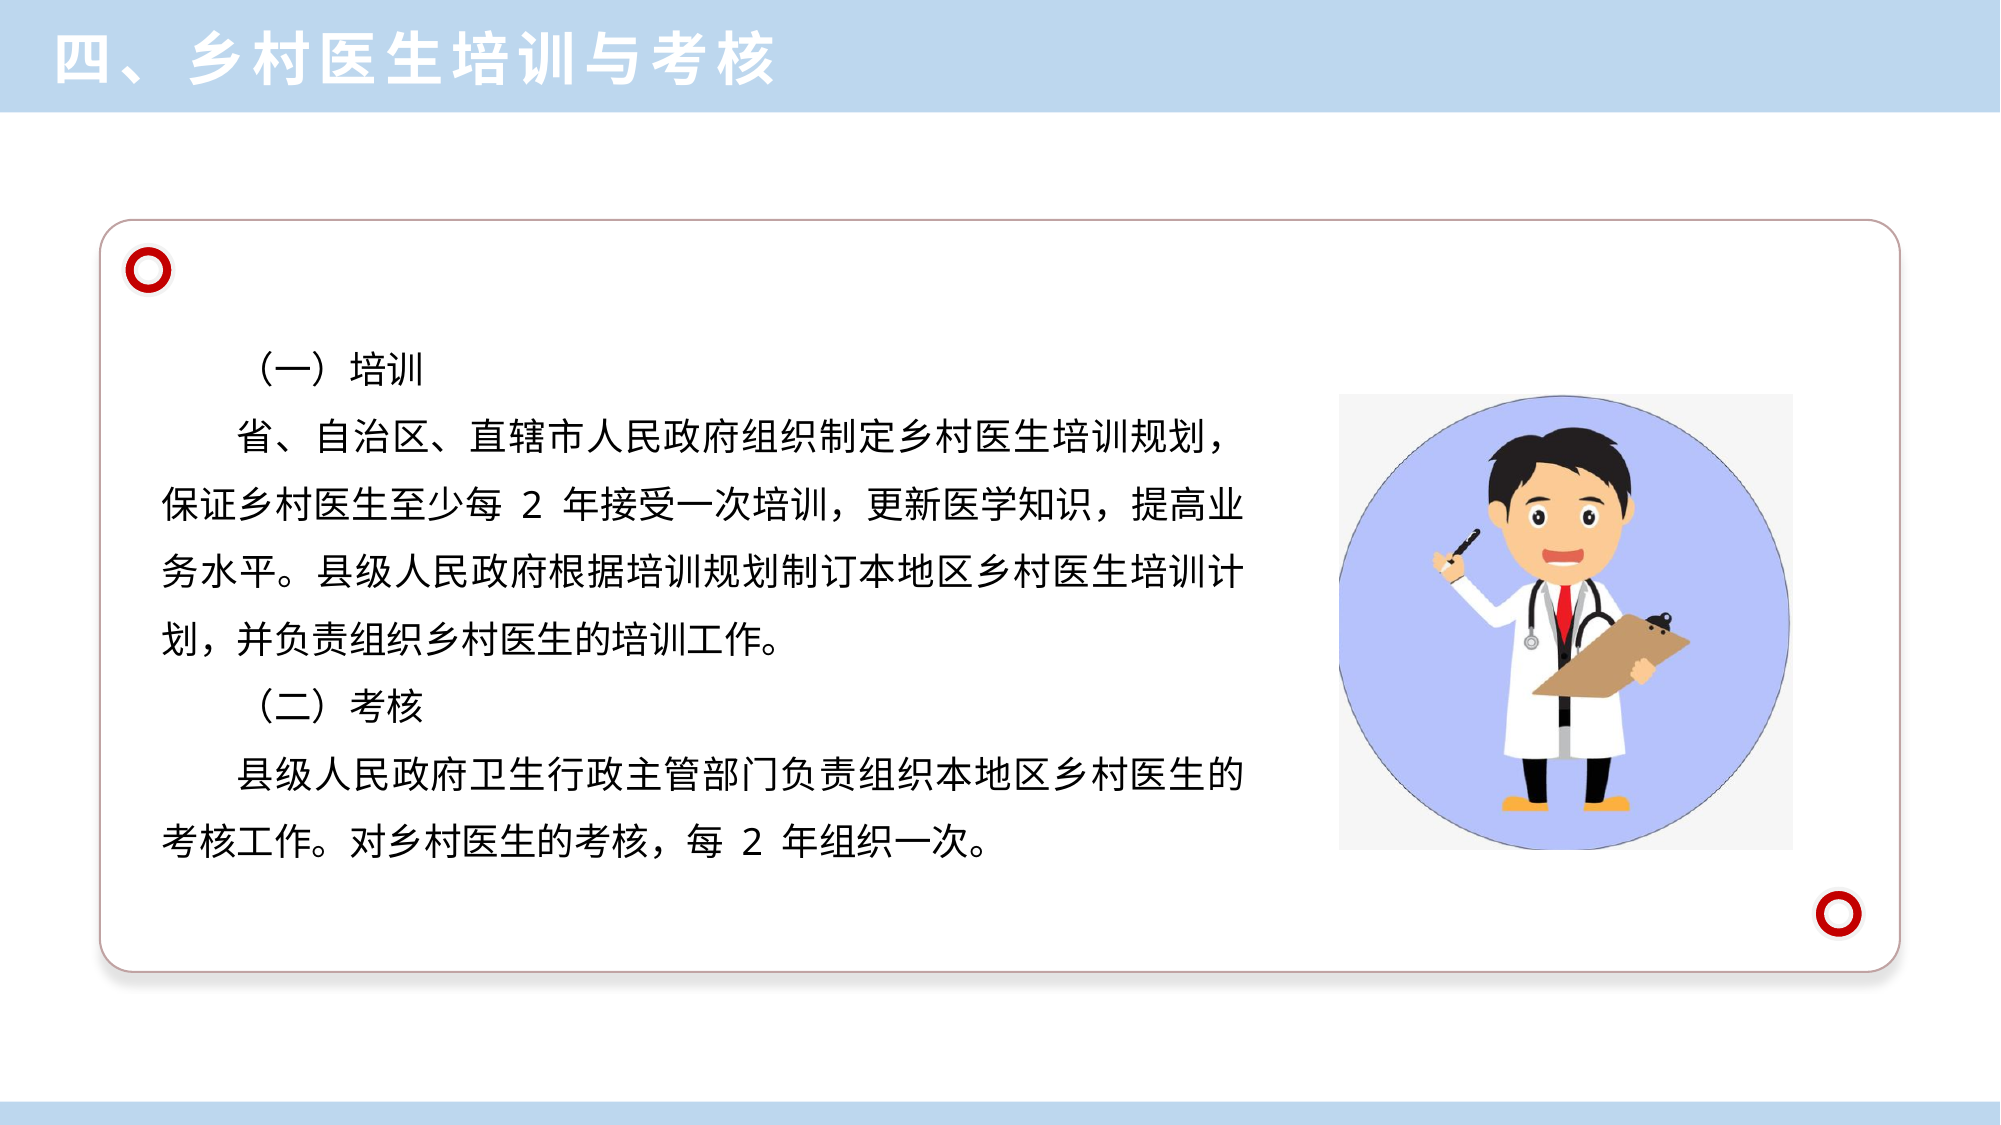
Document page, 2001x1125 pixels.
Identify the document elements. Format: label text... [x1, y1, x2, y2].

picture [1339, 394, 1793, 850]
text_box 四、乡村医生培训与考核 [41, 16, 788, 98]
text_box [99, 219, 1900, 972]
